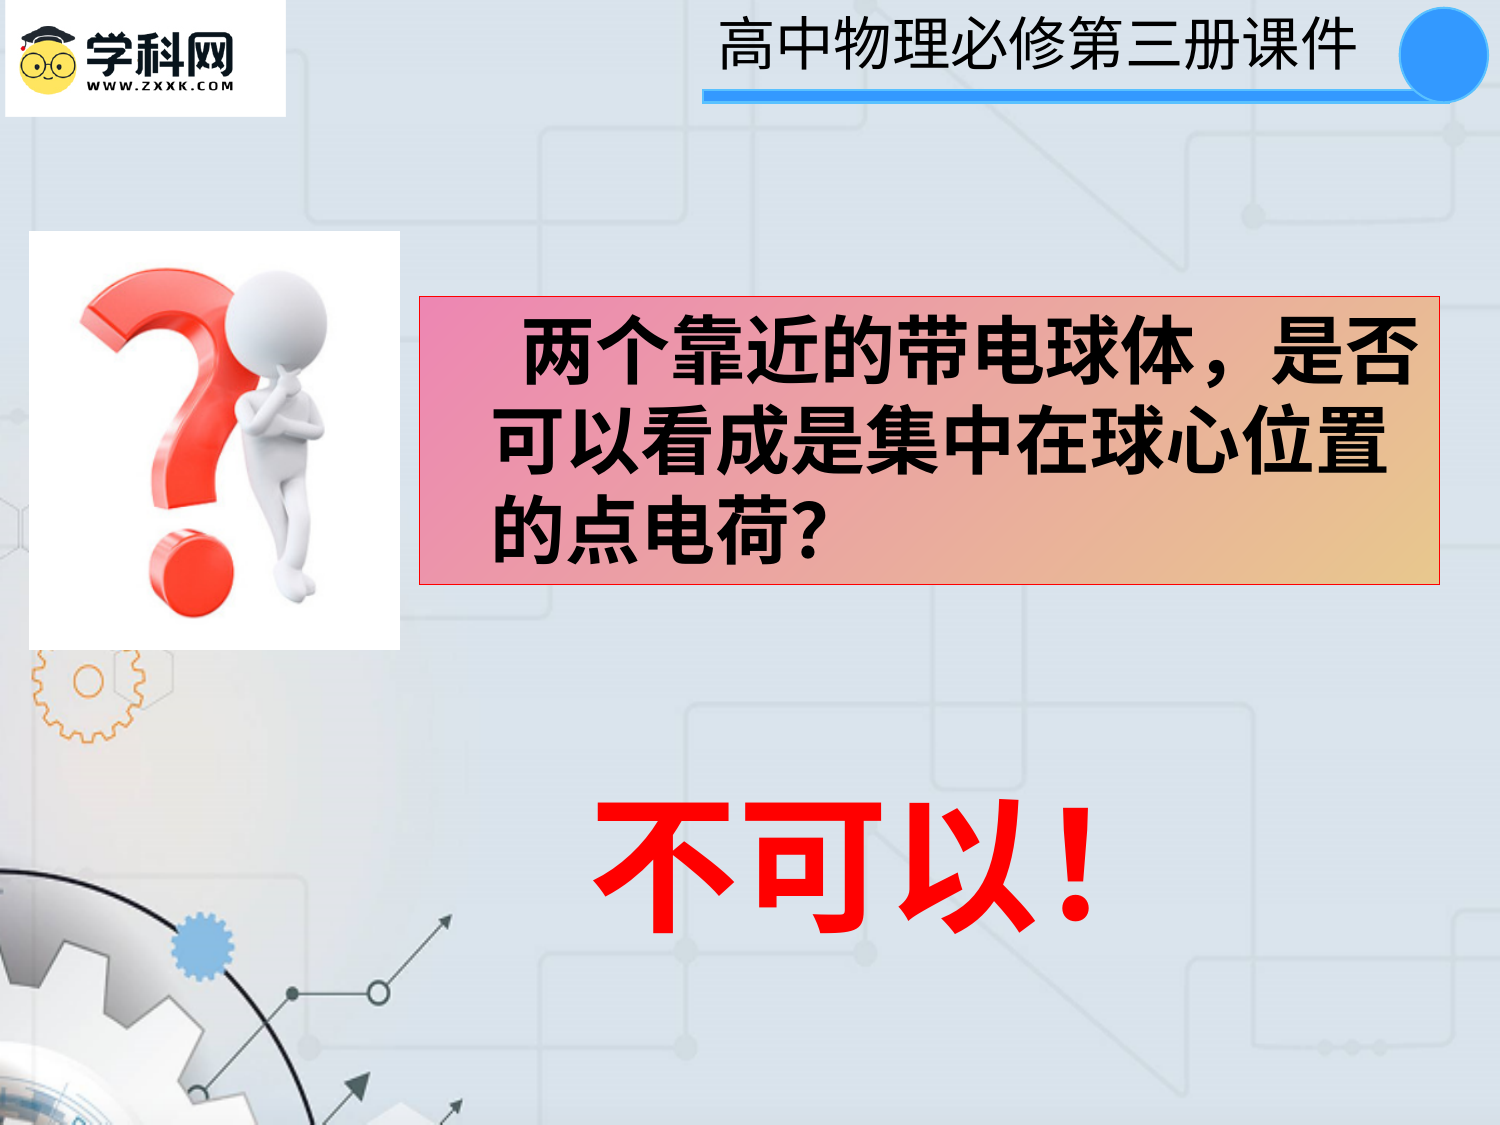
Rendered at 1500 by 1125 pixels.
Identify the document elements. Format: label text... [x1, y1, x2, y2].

list 两个靠近的带电球体，是否可以看成是集中在球心位置的点电荷？ [419, 296, 1440, 585]
text_box 不可以！ [574, 763, 1204, 958]
picture [0, 0, 1500, 1125]
